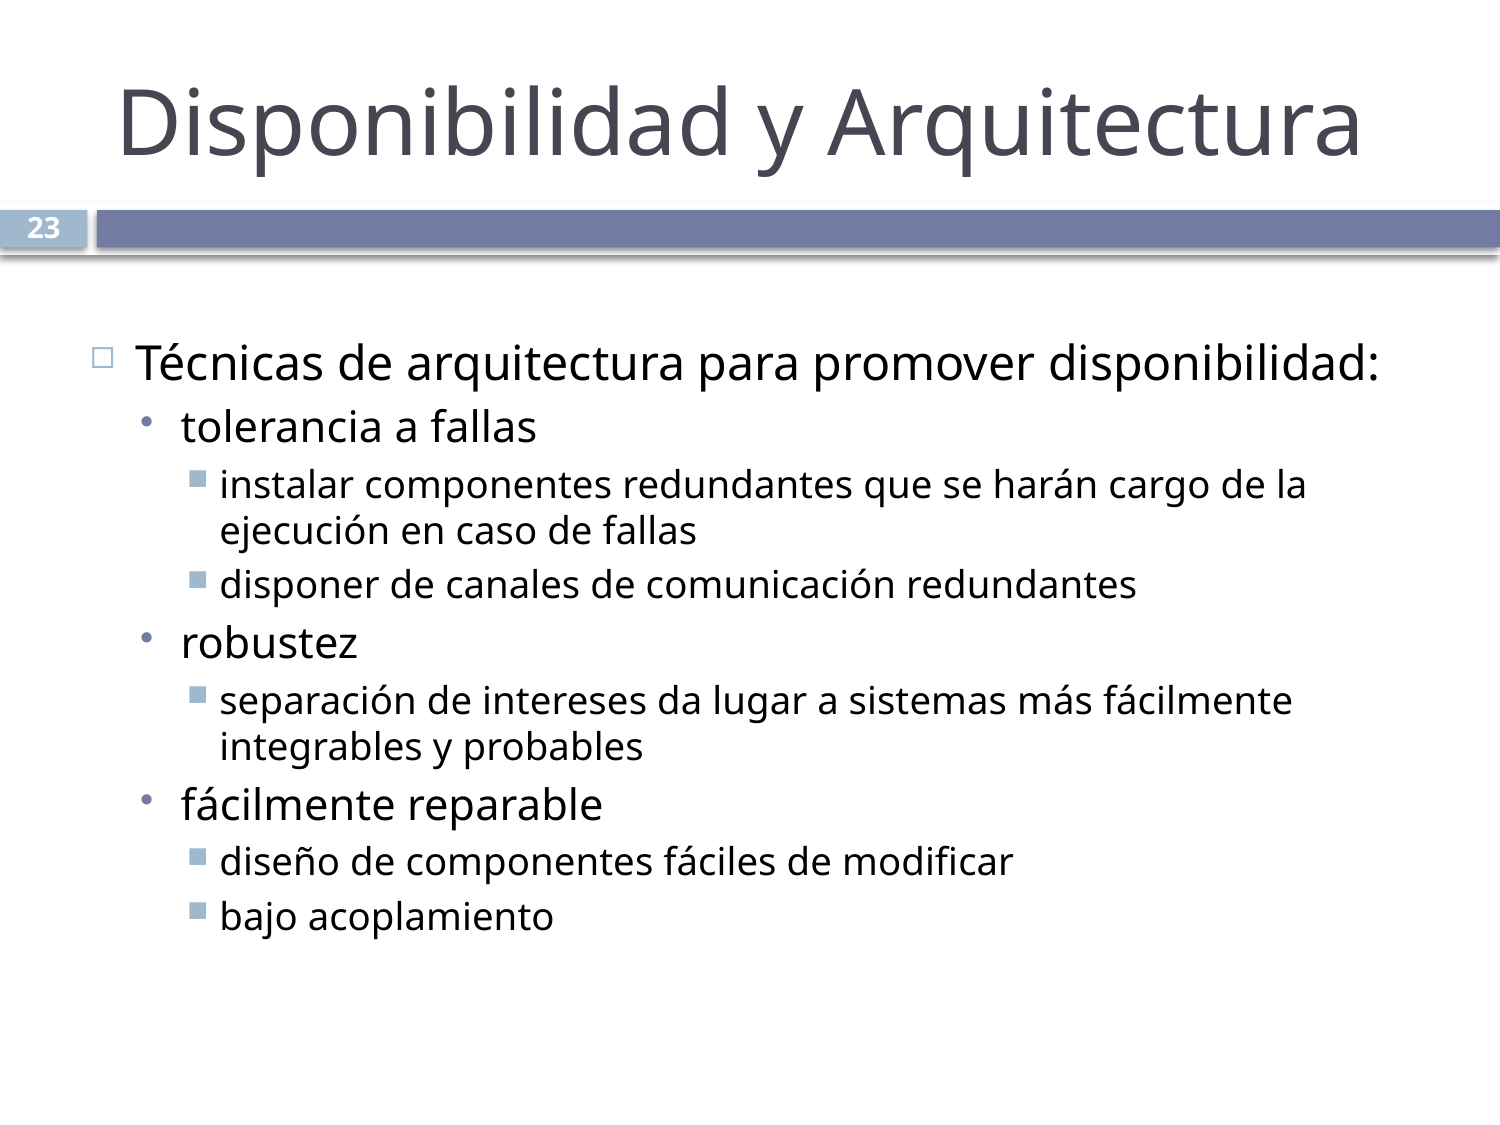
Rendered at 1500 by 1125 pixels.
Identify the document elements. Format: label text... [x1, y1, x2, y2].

title Disponibilidad y Arquitectura [100, 37, 1438, 200]
slide_number 23 [0, 208, 88, 249]
list Técnicas de arquitectura para promover disponibilidad: tolerancia a fallas instalar componentes redundantes que se harán cargo de la ejecución en caso de fallas disponer de canales de comunicación redundantes robustez separación de intereses da lugar a sistemas más fácilmente integrables y probables fácilmente reparable diseño de componentes fáciles de modificar bajo acoplamiento [75, 324, 1400, 1000]
